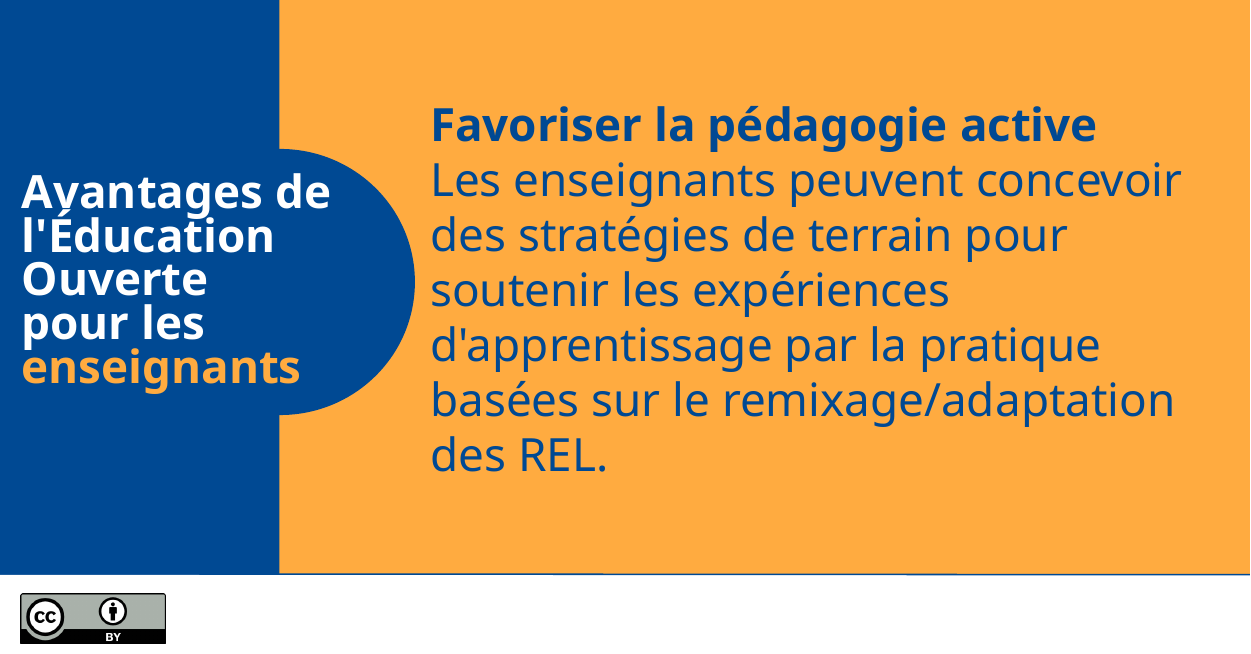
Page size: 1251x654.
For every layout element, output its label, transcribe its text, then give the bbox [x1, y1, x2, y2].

text_box Favoriser la pédagogie active Les enseignants peuvent concevoir des stratégies de terrain pour soutenir les expériences d'apprentissage par la pratique basées sur le remixage/adaptation des REL. [415, 80, 1250, 496]
text_box [237, 408, 324, 416]
text_box Avantages de l'Éducation Ouverte pour les enseignants [6, 157, 348, 408]
picture [20, 592, 166, 645]
text_box [0, 582, 1250, 654]
text_box [348, 167, 415, 397]
text_box [0, 0, 280, 573]
text_box [234, 148, 327, 157]
